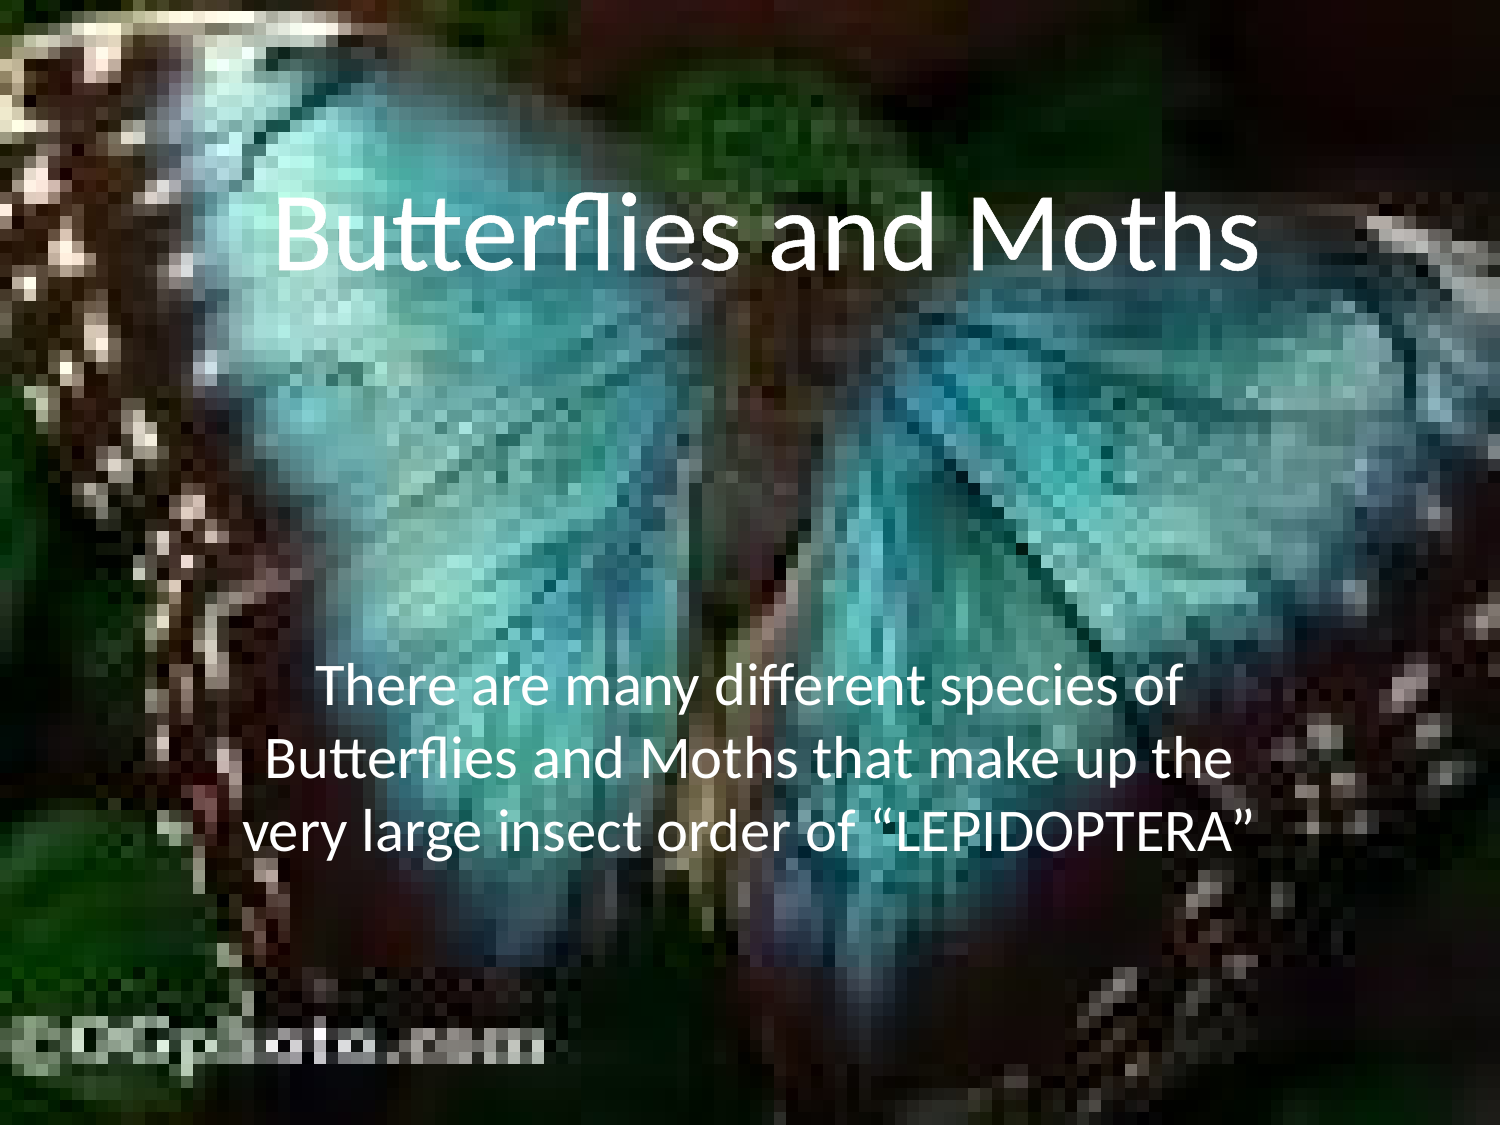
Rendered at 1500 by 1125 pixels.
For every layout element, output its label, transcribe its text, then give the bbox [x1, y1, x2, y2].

text_box Butterflies and Moths [256, 149, 1277, 300]
picture [0, 0, 1500, 1125]
subtitle There are many different species of Butterflies and Moths that make up the very large insect order of “LEPIDOPTERA” [225, 637, 1275, 925]
